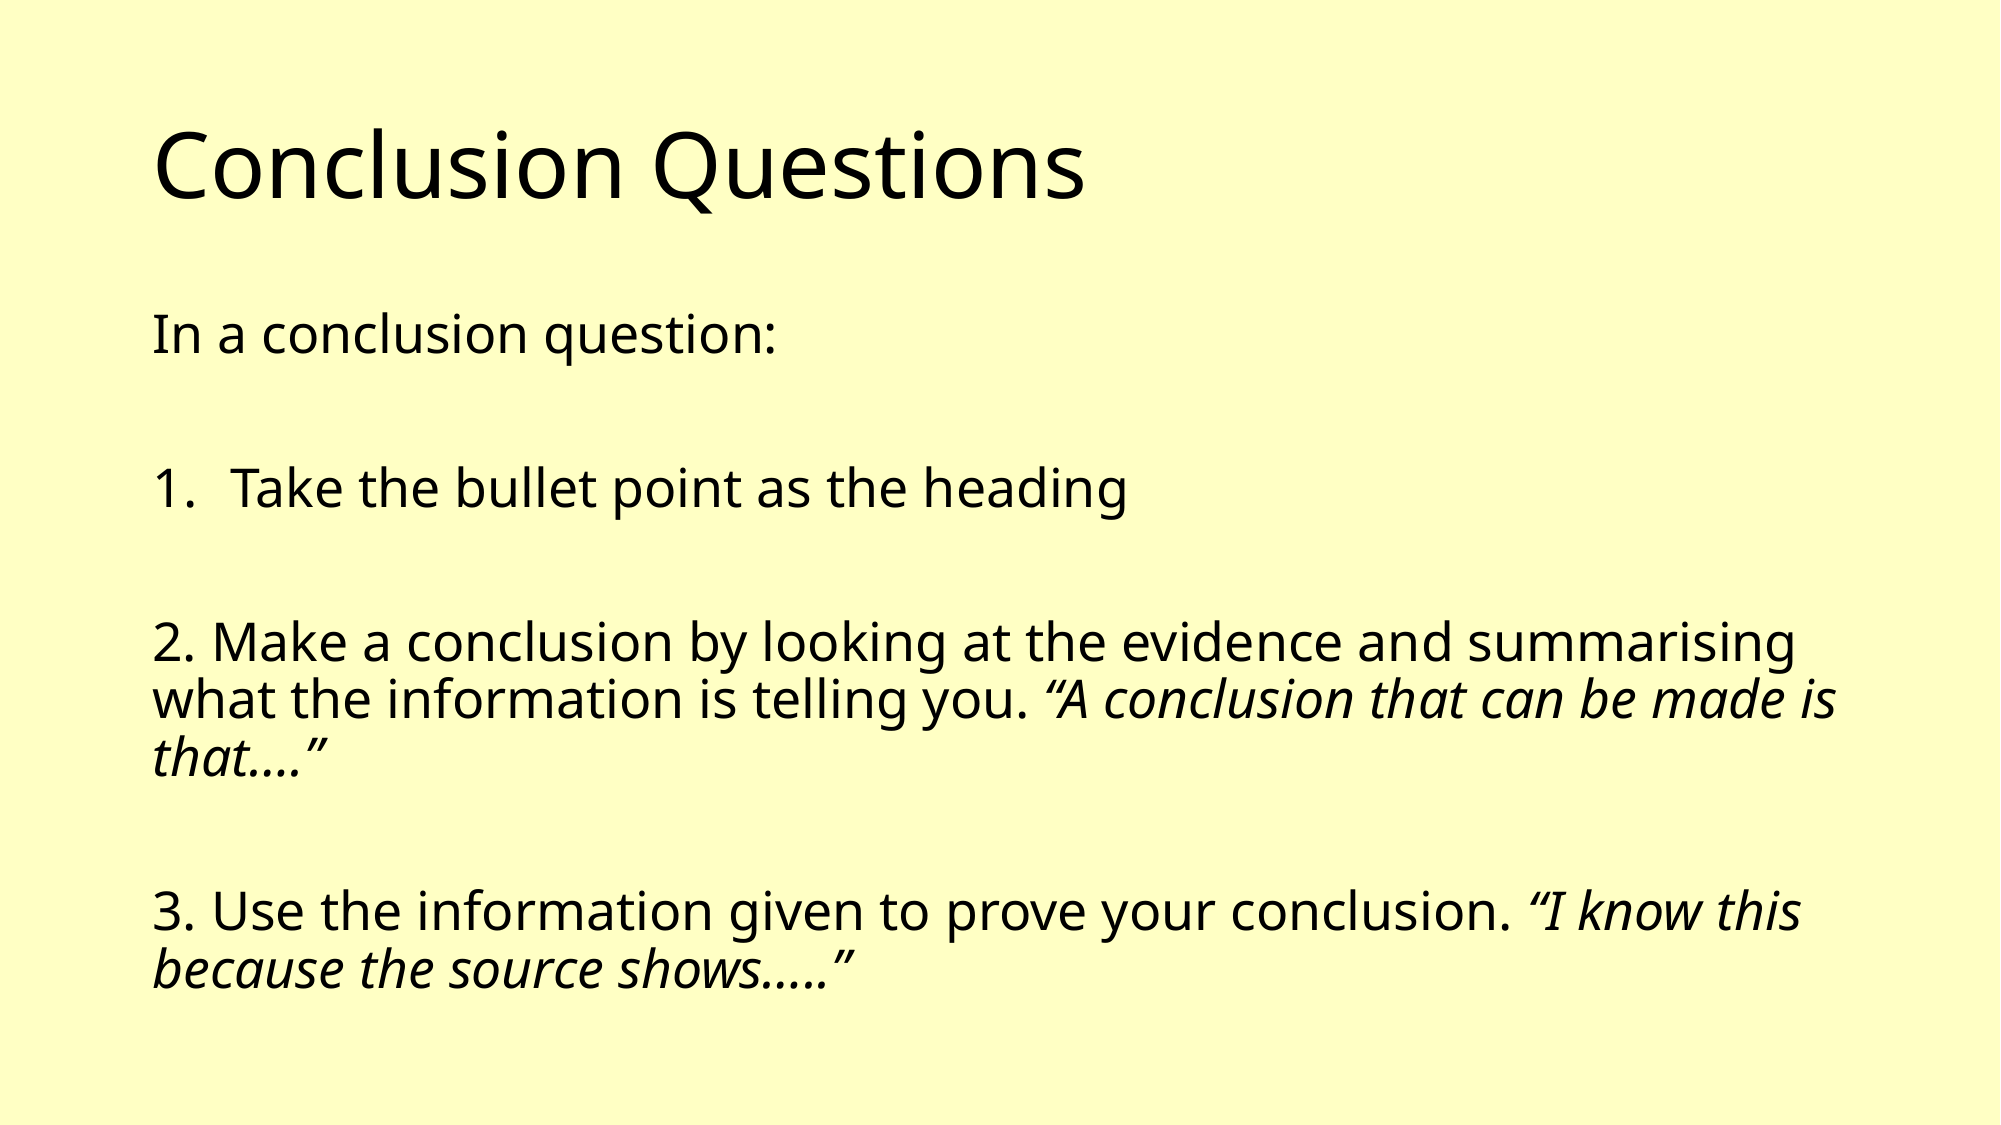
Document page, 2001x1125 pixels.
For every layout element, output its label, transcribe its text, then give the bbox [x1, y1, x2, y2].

list In a conclusion question: Take the bullet point as the heading 2. Make a conclusion by looking at the evidence and summarising what the information is telling you. “A conclusion that can be made is that….” 3. Use the information given to prove your conclusion. “I know this because the source shows…..” [137, 299, 1863, 1014]
title Conclusion Questions [137, 59, 1863, 278]
